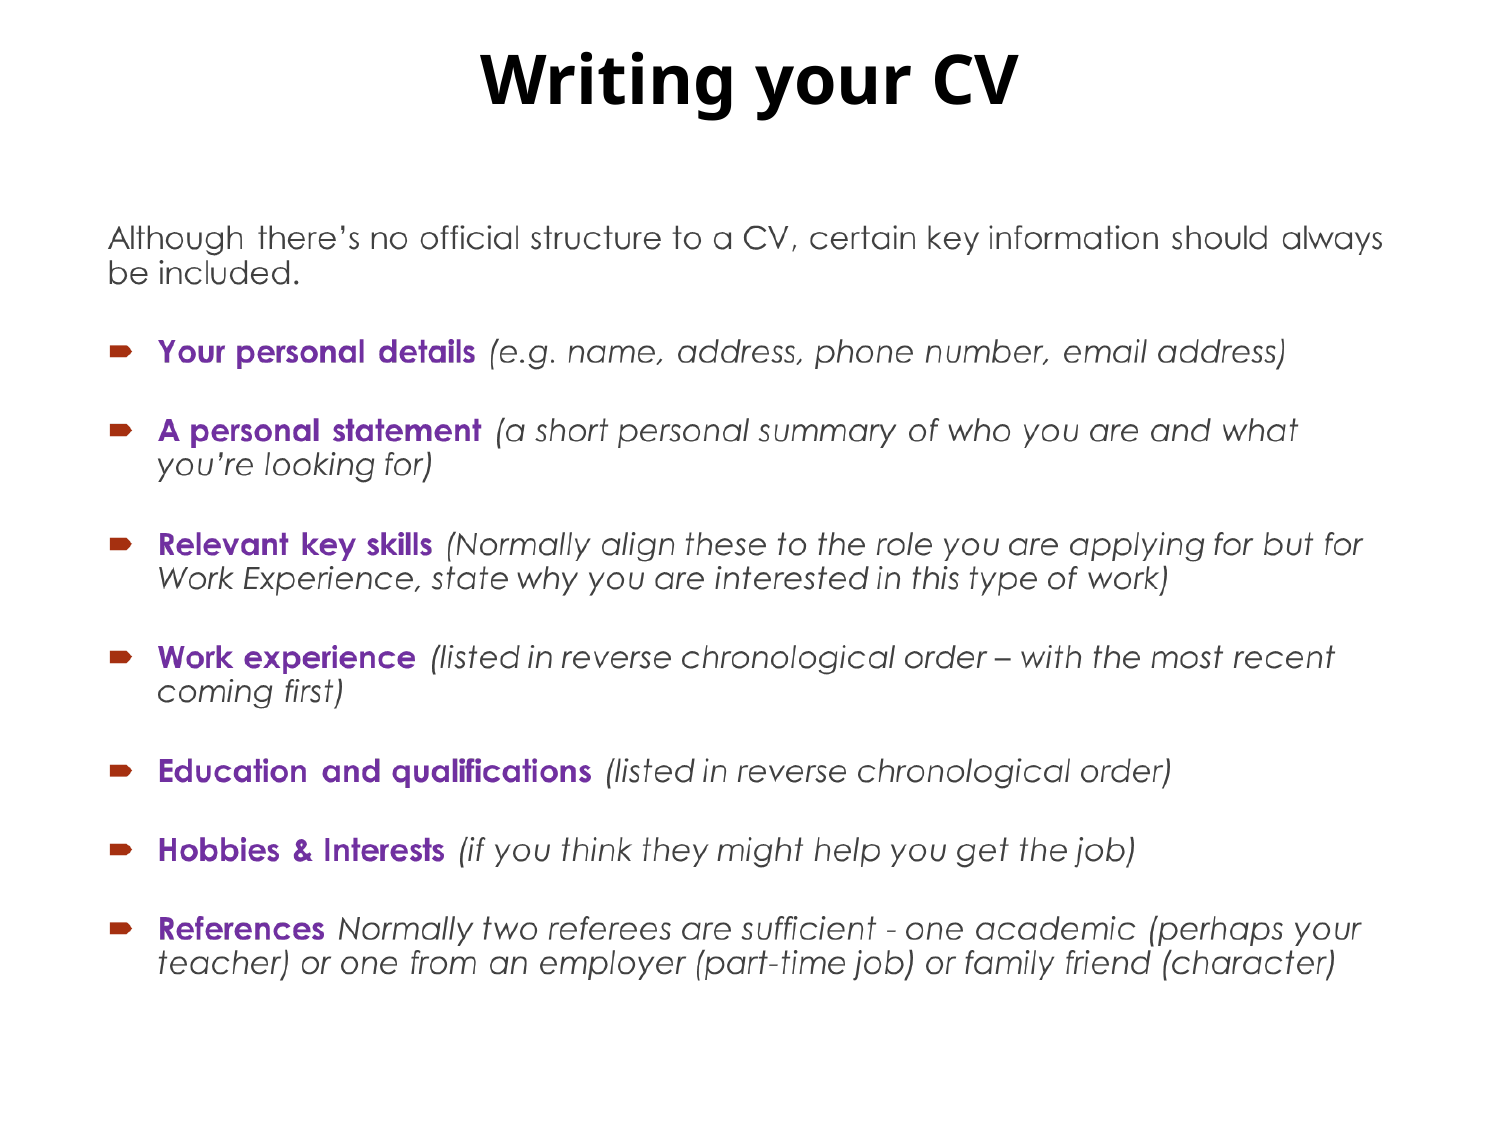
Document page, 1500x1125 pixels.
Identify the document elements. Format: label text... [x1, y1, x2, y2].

picture [87, 208, 1413, 1000]
title Writing your CV [103, 0, 1397, 164]
